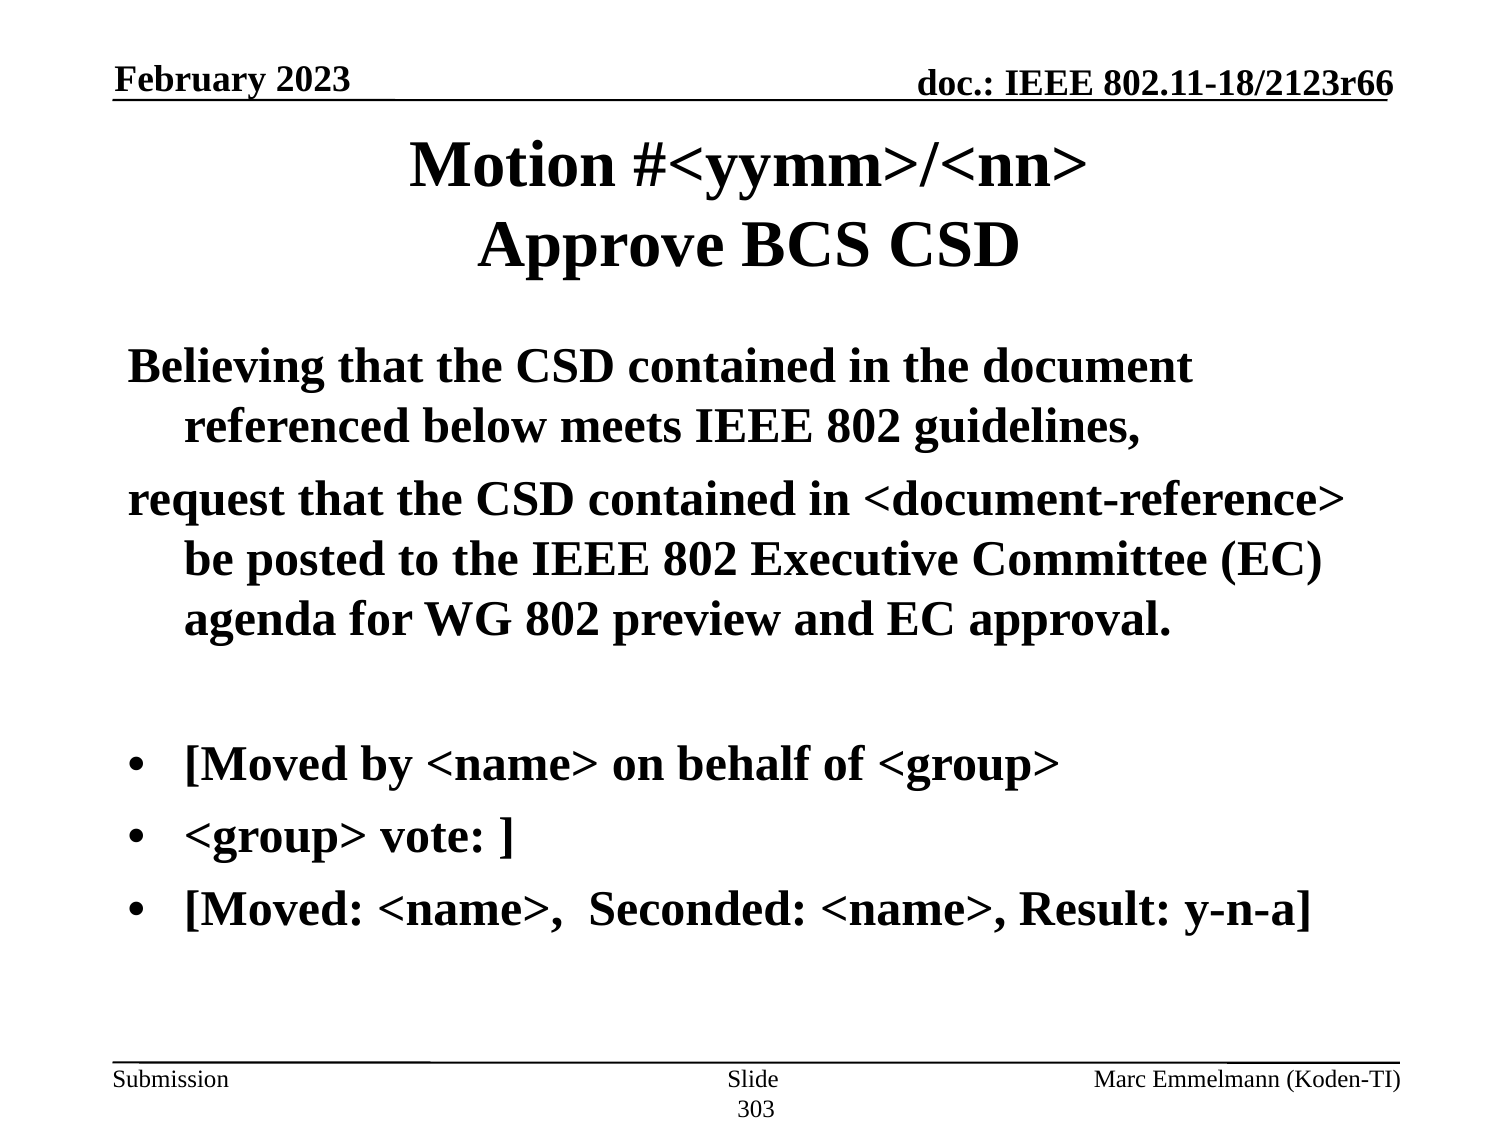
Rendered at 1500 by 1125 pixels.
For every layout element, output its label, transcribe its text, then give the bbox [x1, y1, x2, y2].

slide_number Slide 303 [712, 1061, 800, 1123]
title Motion #<yymm>/<nn> Approve BCS CSD [112, 112, 1388, 288]
list Believing that the CSD contained in the document referenced below meets IEEE 802 guidelines, request that the CSD contained in <document-reference> be posted to the IEEE 802 Executive Committee (EC) agenda for WG 802 preview and EC approval. • [Moved by <name> on behalf of <group> • <group> vote: ] • [Moved: <name>, Seconded: <name>, Result: y-n-a] [112, 324, 1388, 1000]
footer Marc Emmelmann (Koden-TI) [878, 1061, 1402, 1093]
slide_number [114, 54, 423, 100]
